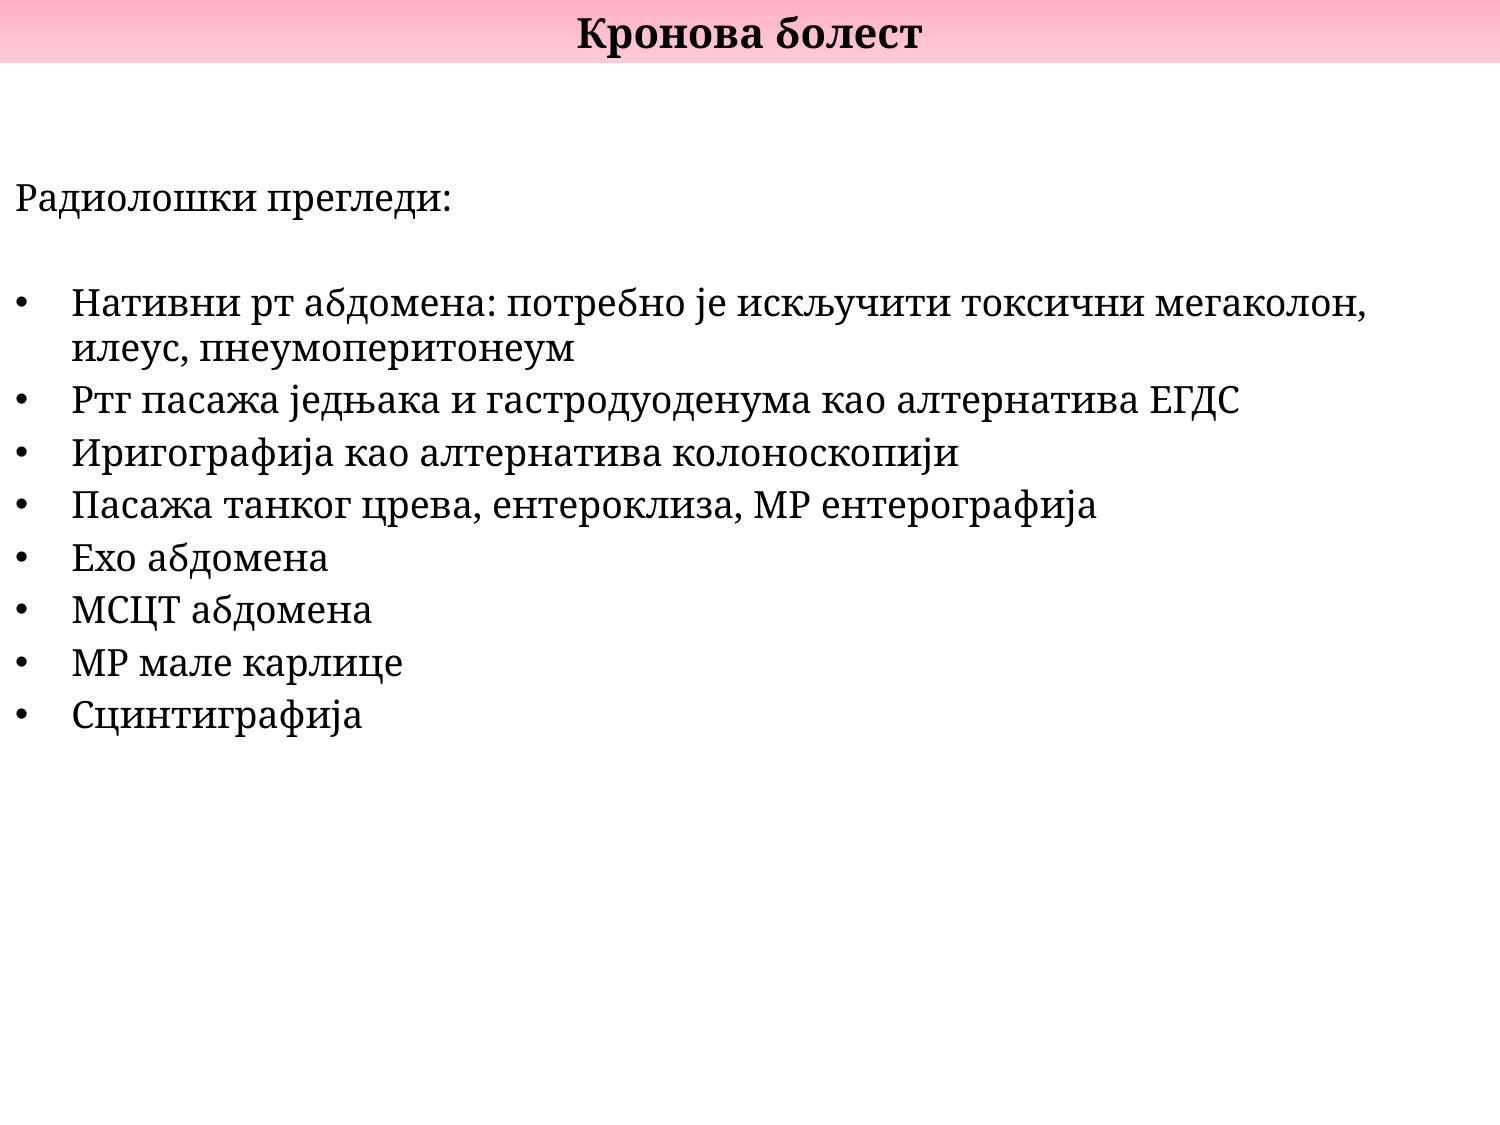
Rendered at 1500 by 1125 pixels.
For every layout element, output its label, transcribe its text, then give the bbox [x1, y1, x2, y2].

list Радиолошки прегледи: Нативни рт абдомена: потребно је искључити токсични мегаколон, илеус, пнеумоперитонеум Ртг пасажа једњака и гастродуоденума као алтернатива ЕГДС Иригографија као алтернатива колоноскопији Пасажа танког црева, ентероклиза, МР ентерографија Ехо абдомена МСЦТ абдомена МР мале карлице Сцинтиграфија [0, 113, 1500, 857]
text_box Кронова болест [0, 0, 1500, 63]
